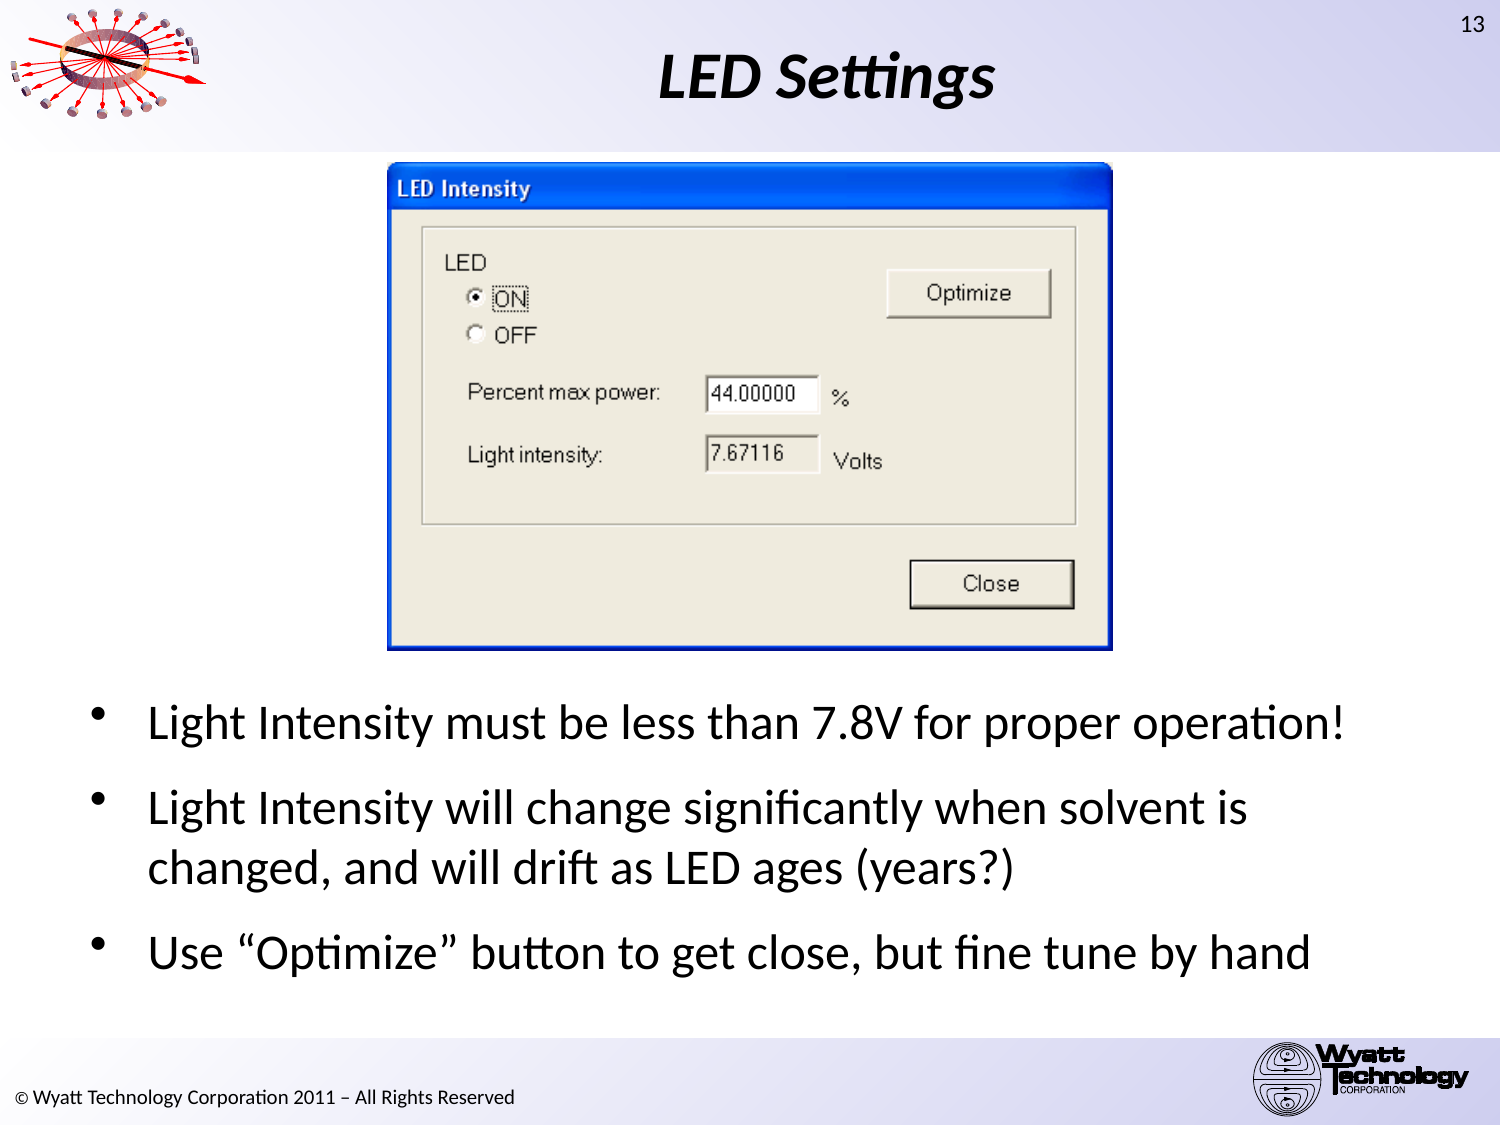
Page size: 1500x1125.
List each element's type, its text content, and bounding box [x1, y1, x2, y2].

picture [387, 162, 1113, 651]
title LED Settings [217, 25, 1438, 120]
text_box Light Intensity must be less than 7.8V for proper operation! Light Intensity will change significantly when solvent is changed, and will drift as LED ages (years?) Use “Optimize” button to get close, but fine tune by hand [74, 681, 1425, 987]
